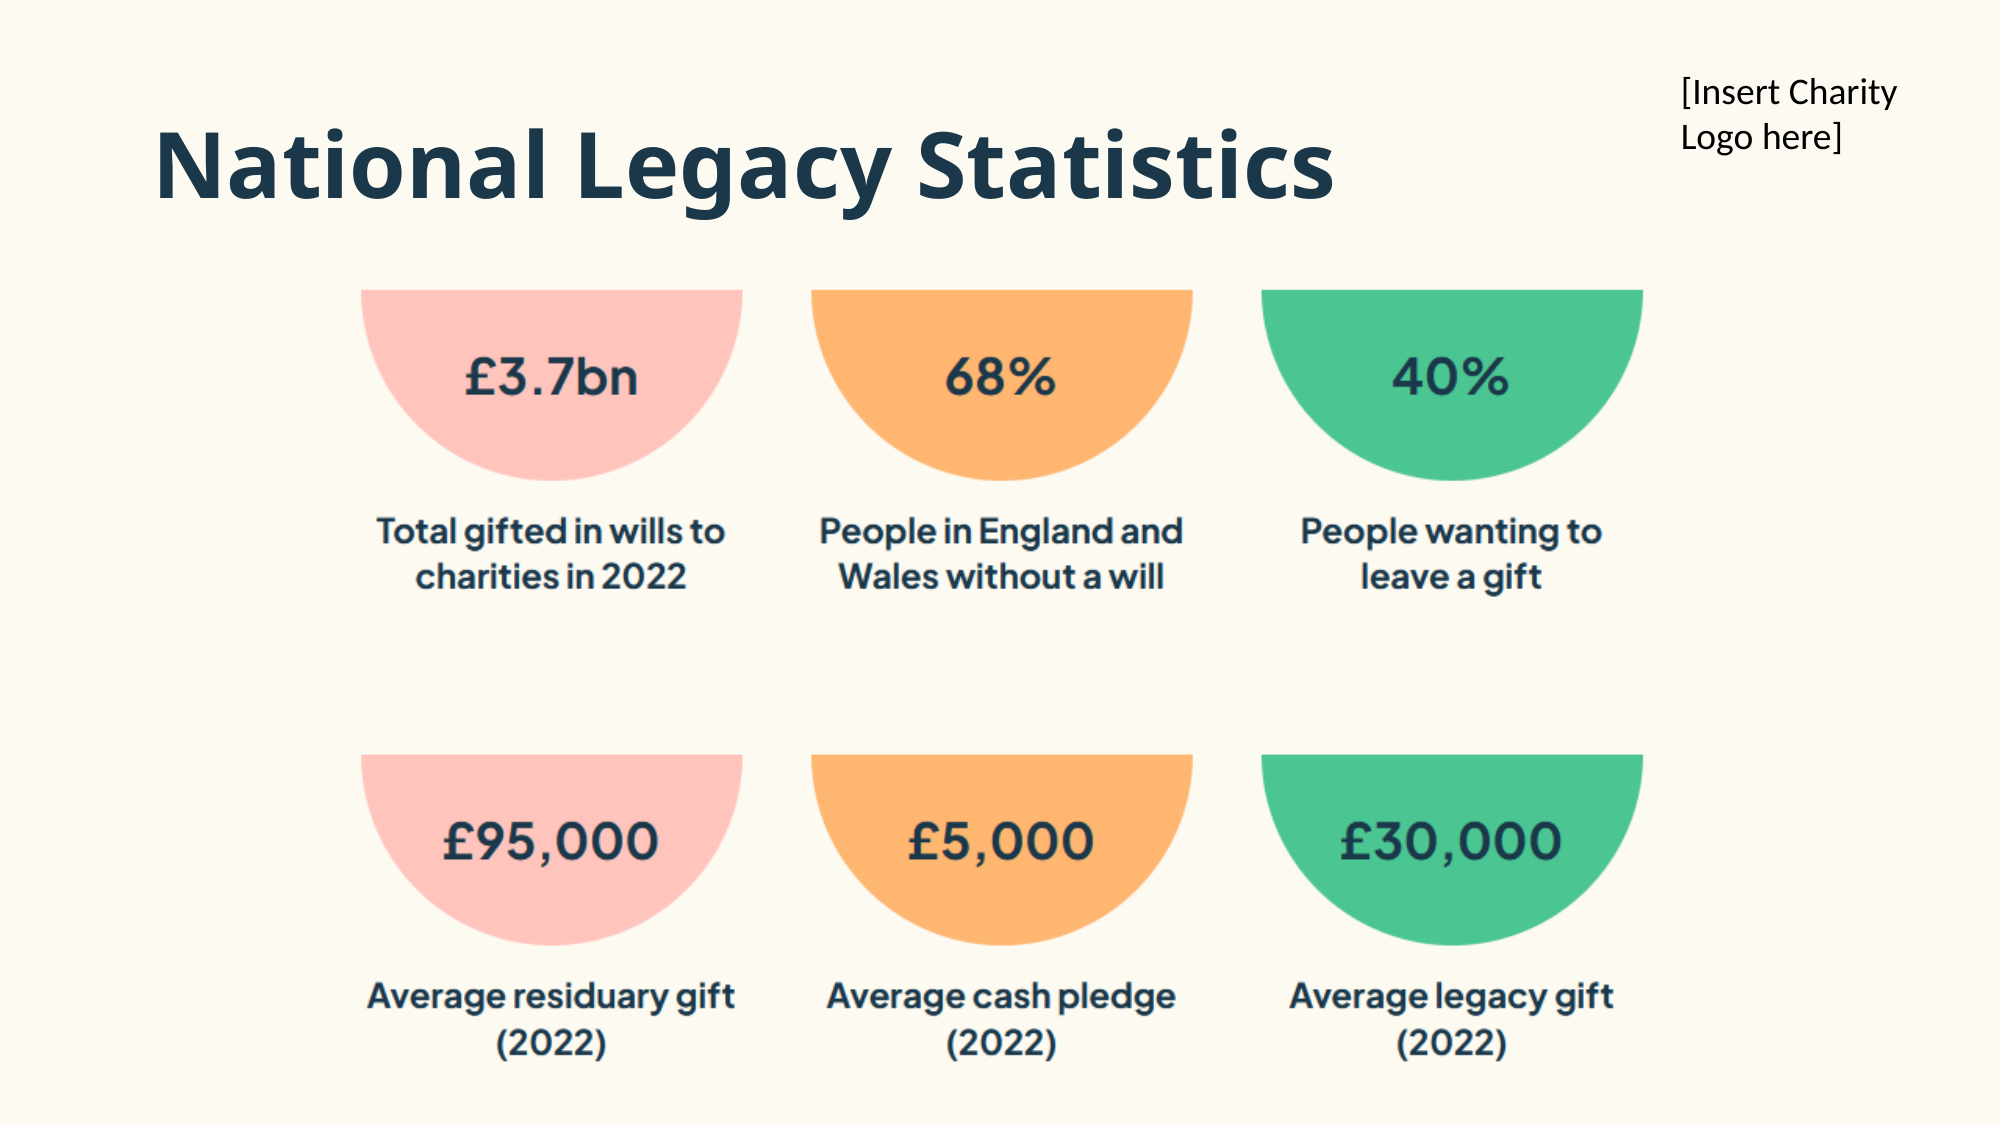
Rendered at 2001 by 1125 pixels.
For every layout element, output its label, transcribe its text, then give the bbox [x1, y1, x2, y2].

title National Legacy Statistics [137, 59, 1363, 278]
text_box [Insert Charity Logo here] [1666, 59, 1926, 300]
picture [327, 262, 1673, 1096]
